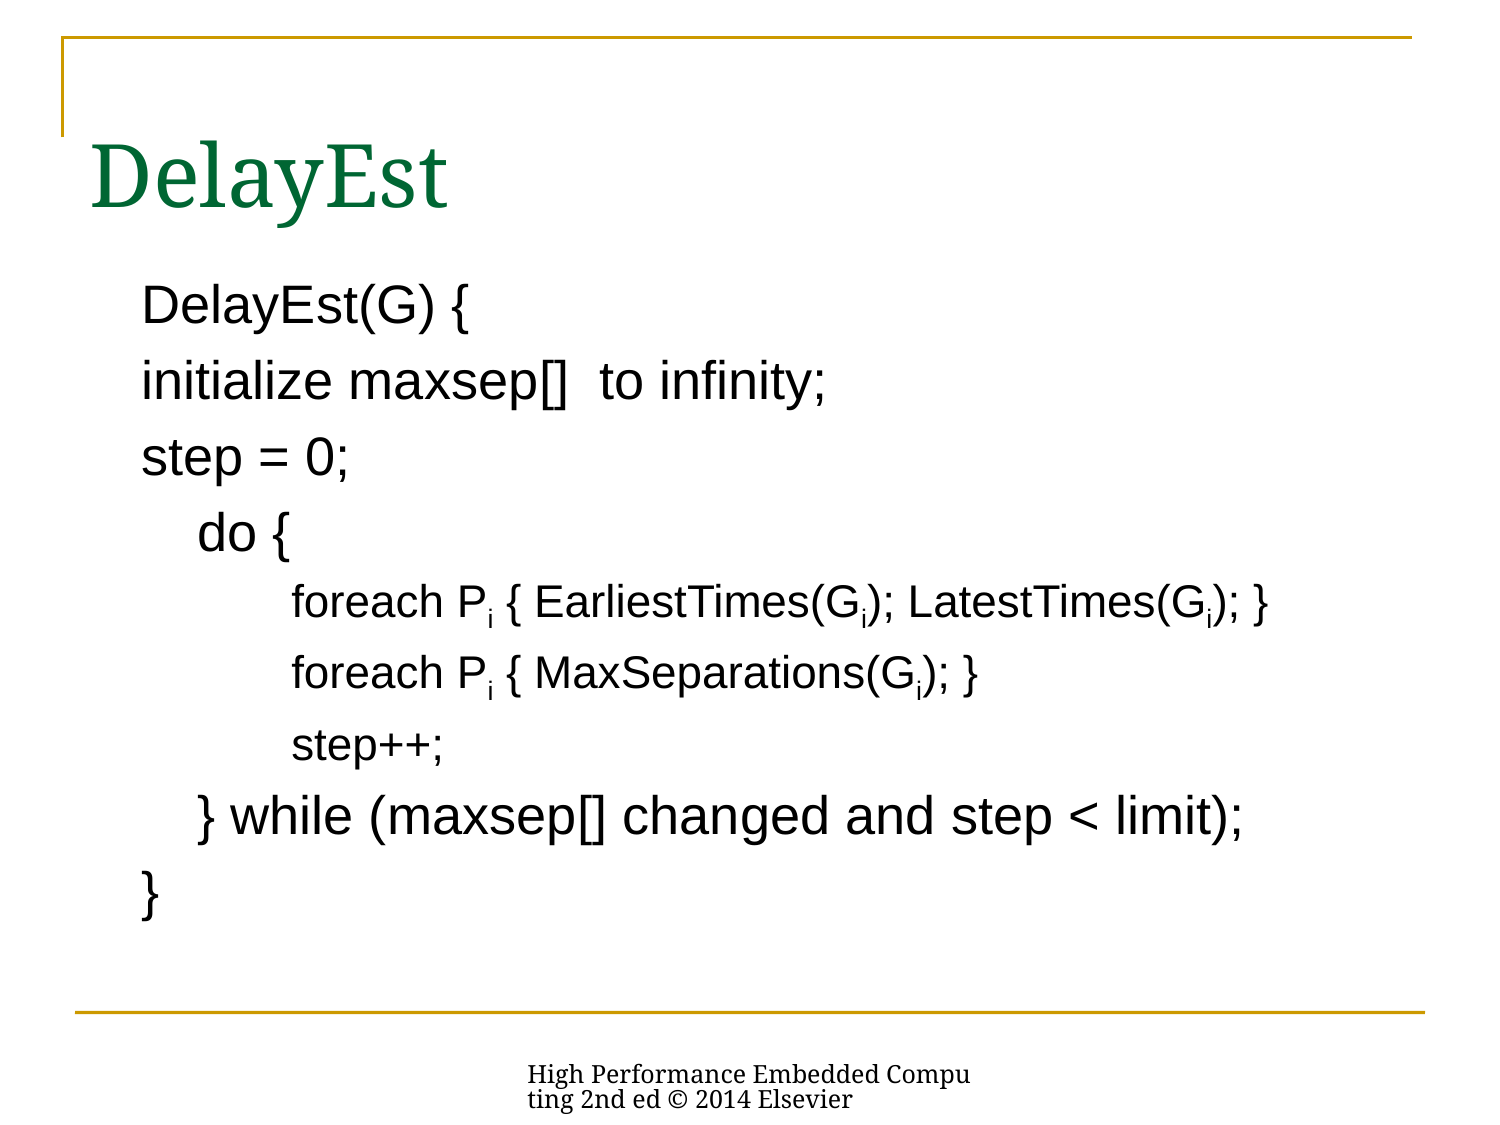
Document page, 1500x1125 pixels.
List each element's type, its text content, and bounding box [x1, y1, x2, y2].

footer High Performance Embedded Computing 2nd ed © 2014 Elsevier [512, 1025, 988, 1100]
list DelayEst(G) { initialize maxsep[] to infinity; step = 0; do { foreach Pi { EarliestTimes(Gi); LatestTimes(Gi); } foreach Pi { MaxSeparations(Gi); } step++; } while (maxsep[] changed and step < limit); } [75, 262, 1425, 1006]
title DelayEst [75, 45, 1425, 233]
